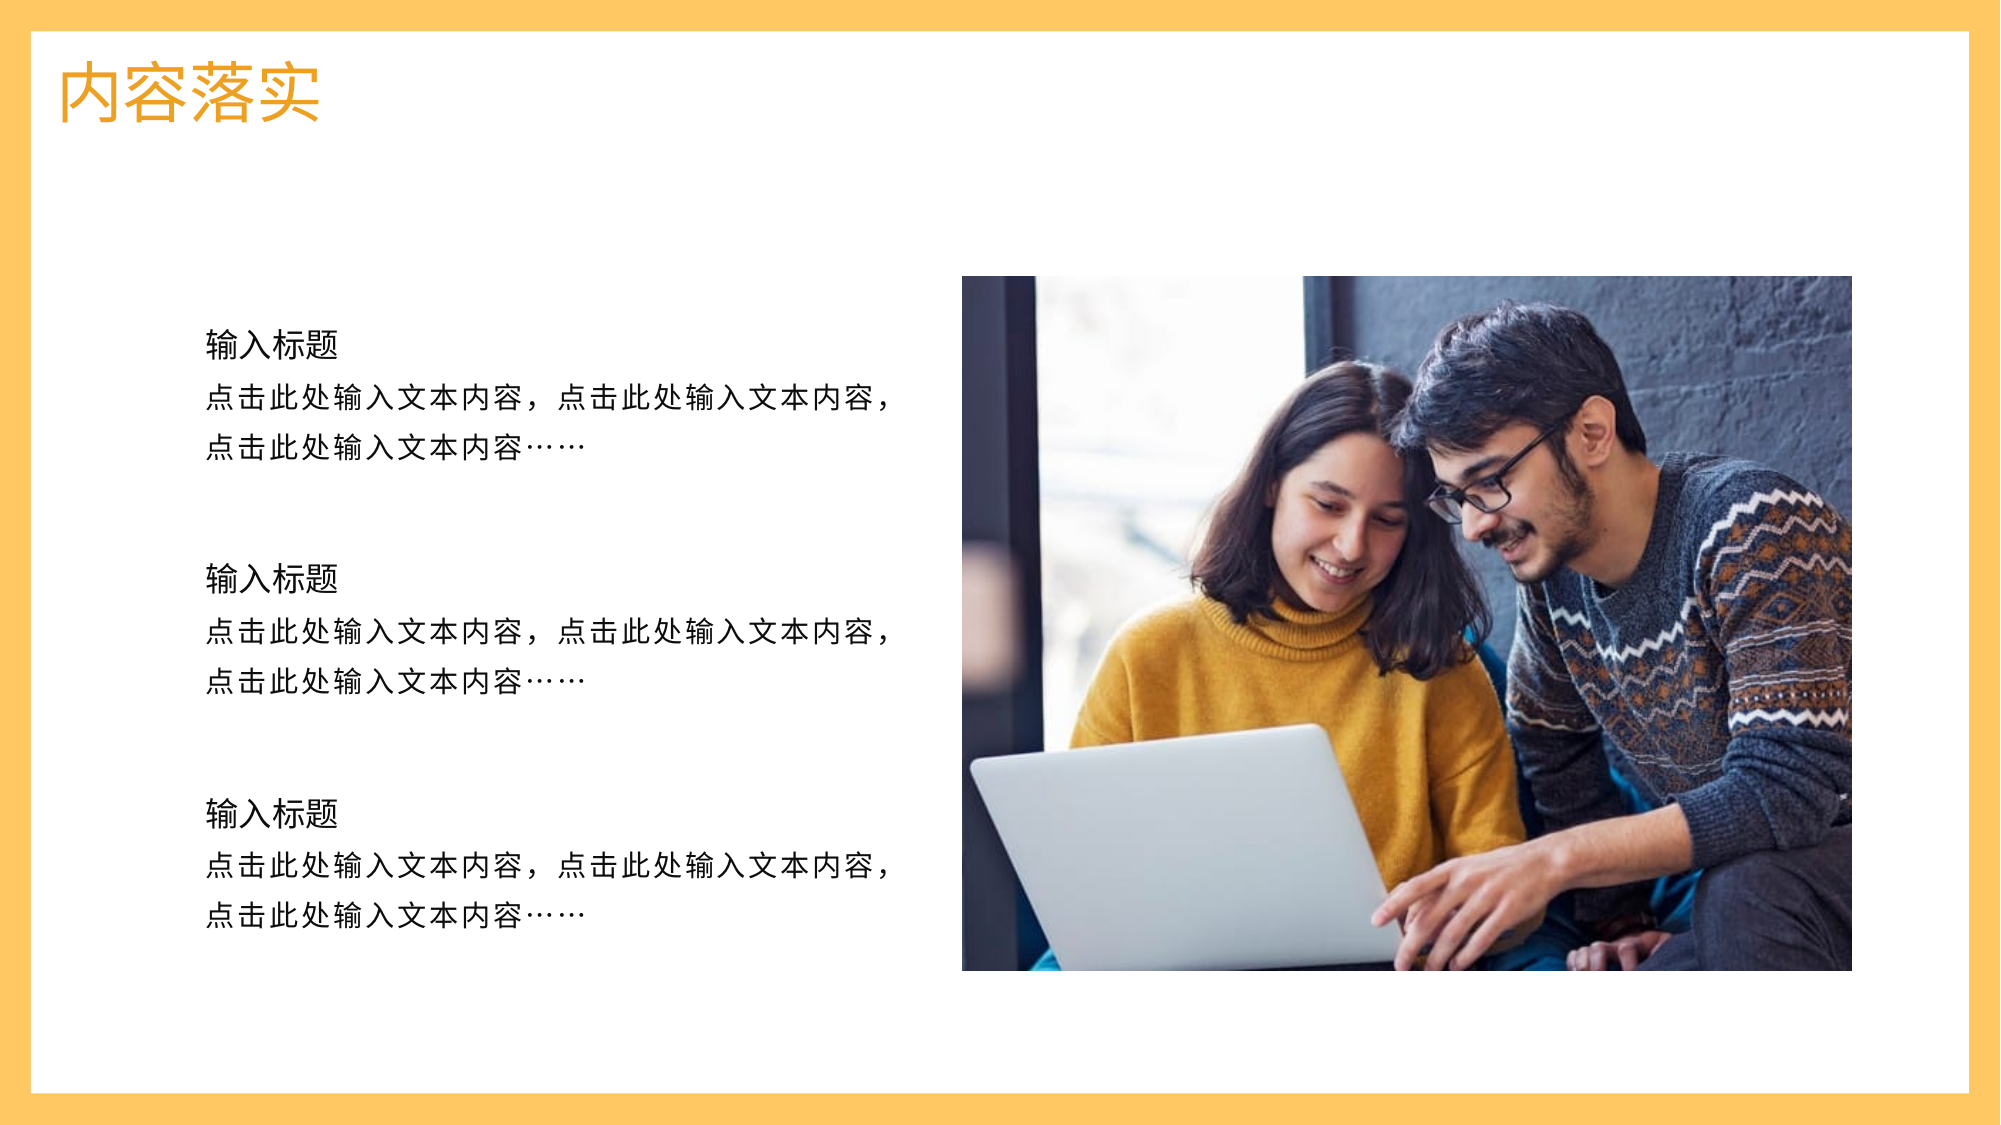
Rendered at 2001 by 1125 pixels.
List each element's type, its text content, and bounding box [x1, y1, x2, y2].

text_box 输入标题 点击此处输入文本内容，点击此处输入文本内容，点击此处输入文本内容…… [205, 548, 927, 699]
text_box 内容落实 [41, 43, 425, 138]
text_box 输入标题 点击此处输入文本内容，点击此处输入文本内容，点击此处输入文本内容…… [205, 782, 927, 933]
picture [962, 276, 1852, 971]
text_box 输入标题 点击此处输入文本内容，点击此处输入文本内容，点击此处输入文本内容…… [205, 314, 927, 465]
